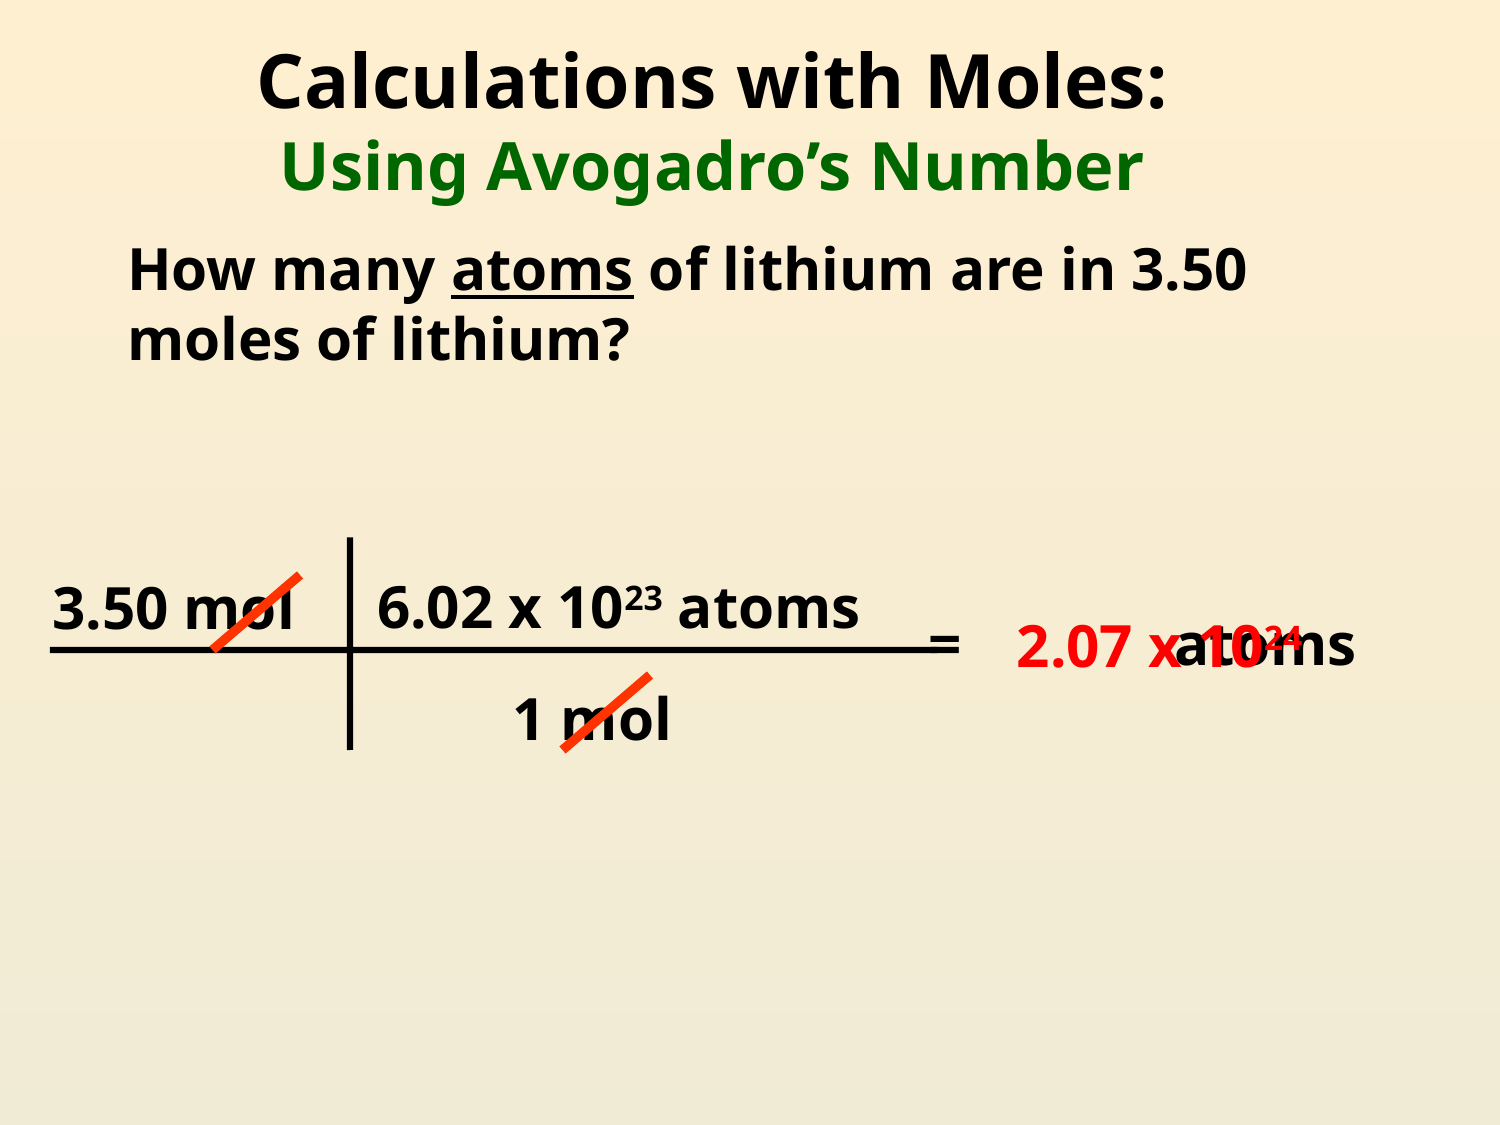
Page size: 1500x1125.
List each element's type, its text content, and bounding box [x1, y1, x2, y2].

title Calculations with Moles: Using Avogadro’s Number [74, 24, 1351, 213]
text_box How many atoms of lithium are in 3.50 moles of lithium? [112, 224, 1400, 380]
text_box = atoms [887, 600, 1500, 685]
text_box 1 mol [497, 675, 687, 760]
text_box 3.50 mol [37, 564, 338, 649]
text_box 6.02 x 1023 atoms [362, 562, 938, 648]
text_box 2.07 x 1024 [1002, 601, 1318, 687]
